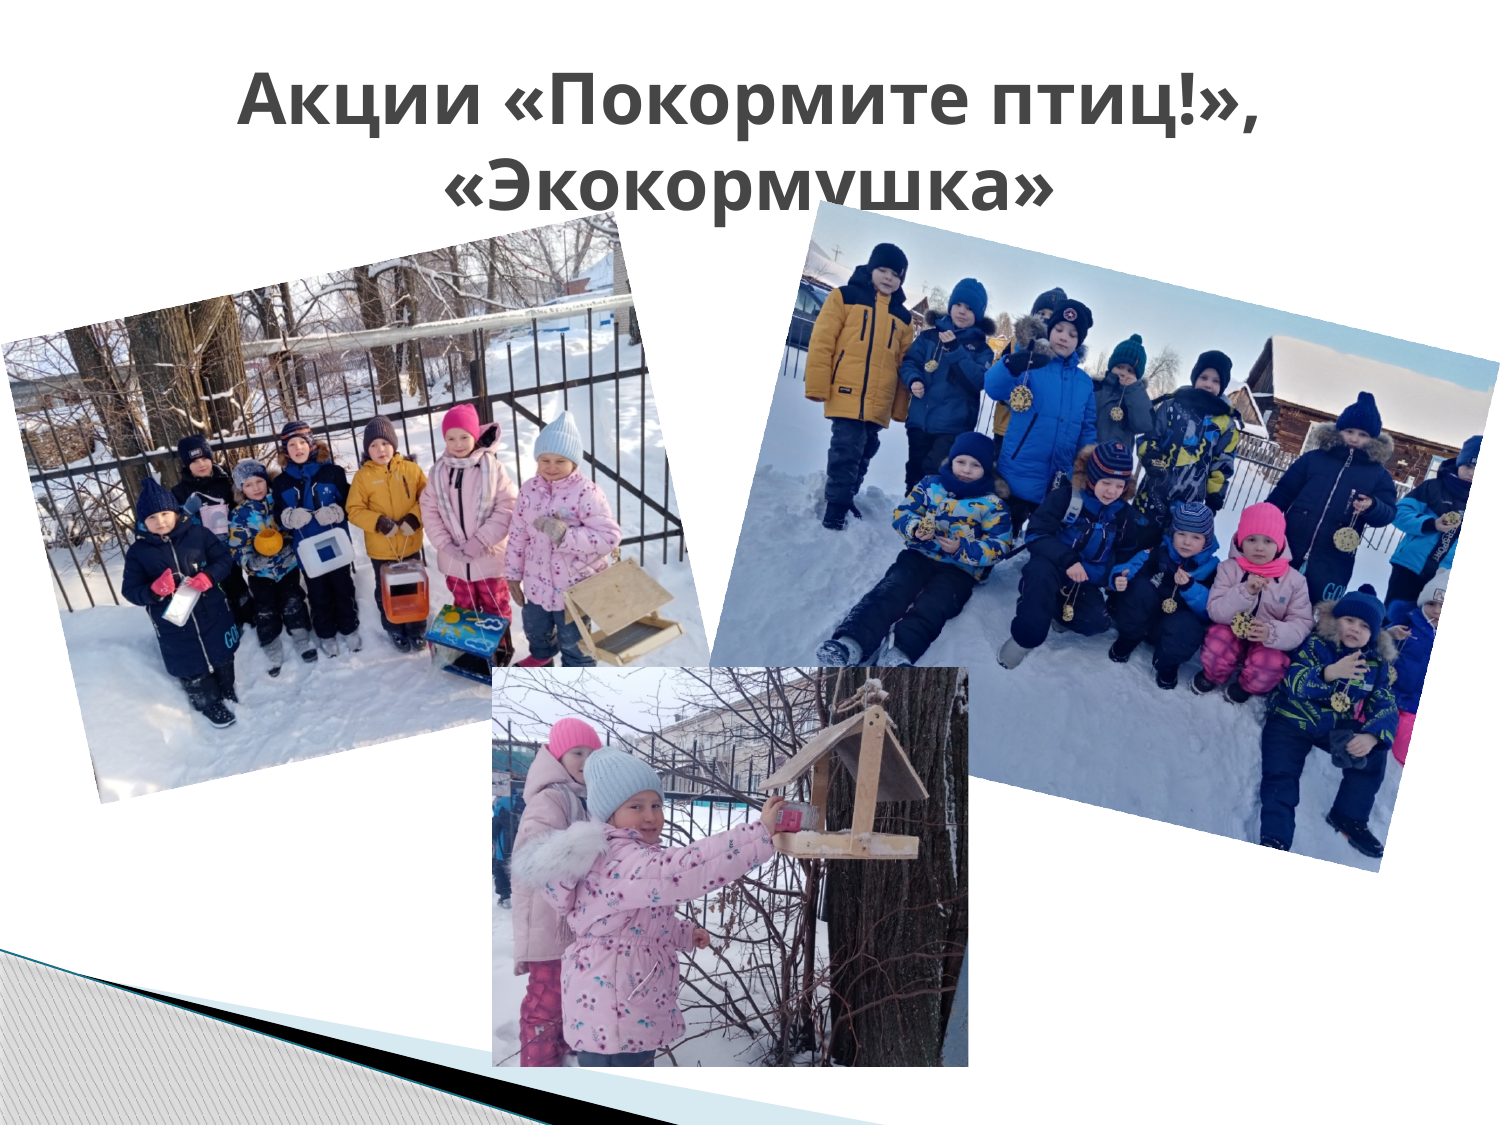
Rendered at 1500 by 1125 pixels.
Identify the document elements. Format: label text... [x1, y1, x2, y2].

title Акции «Покормите птиц!», «Экокормушка» [75, 45, 1425, 233]
picture [2, 211, 969, 1067]
picture [803, 200, 1122, 273]
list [748, 273, 1449, 799]
picture [1449, 351, 1499, 572]
picture [1071, 799, 1396, 872]
